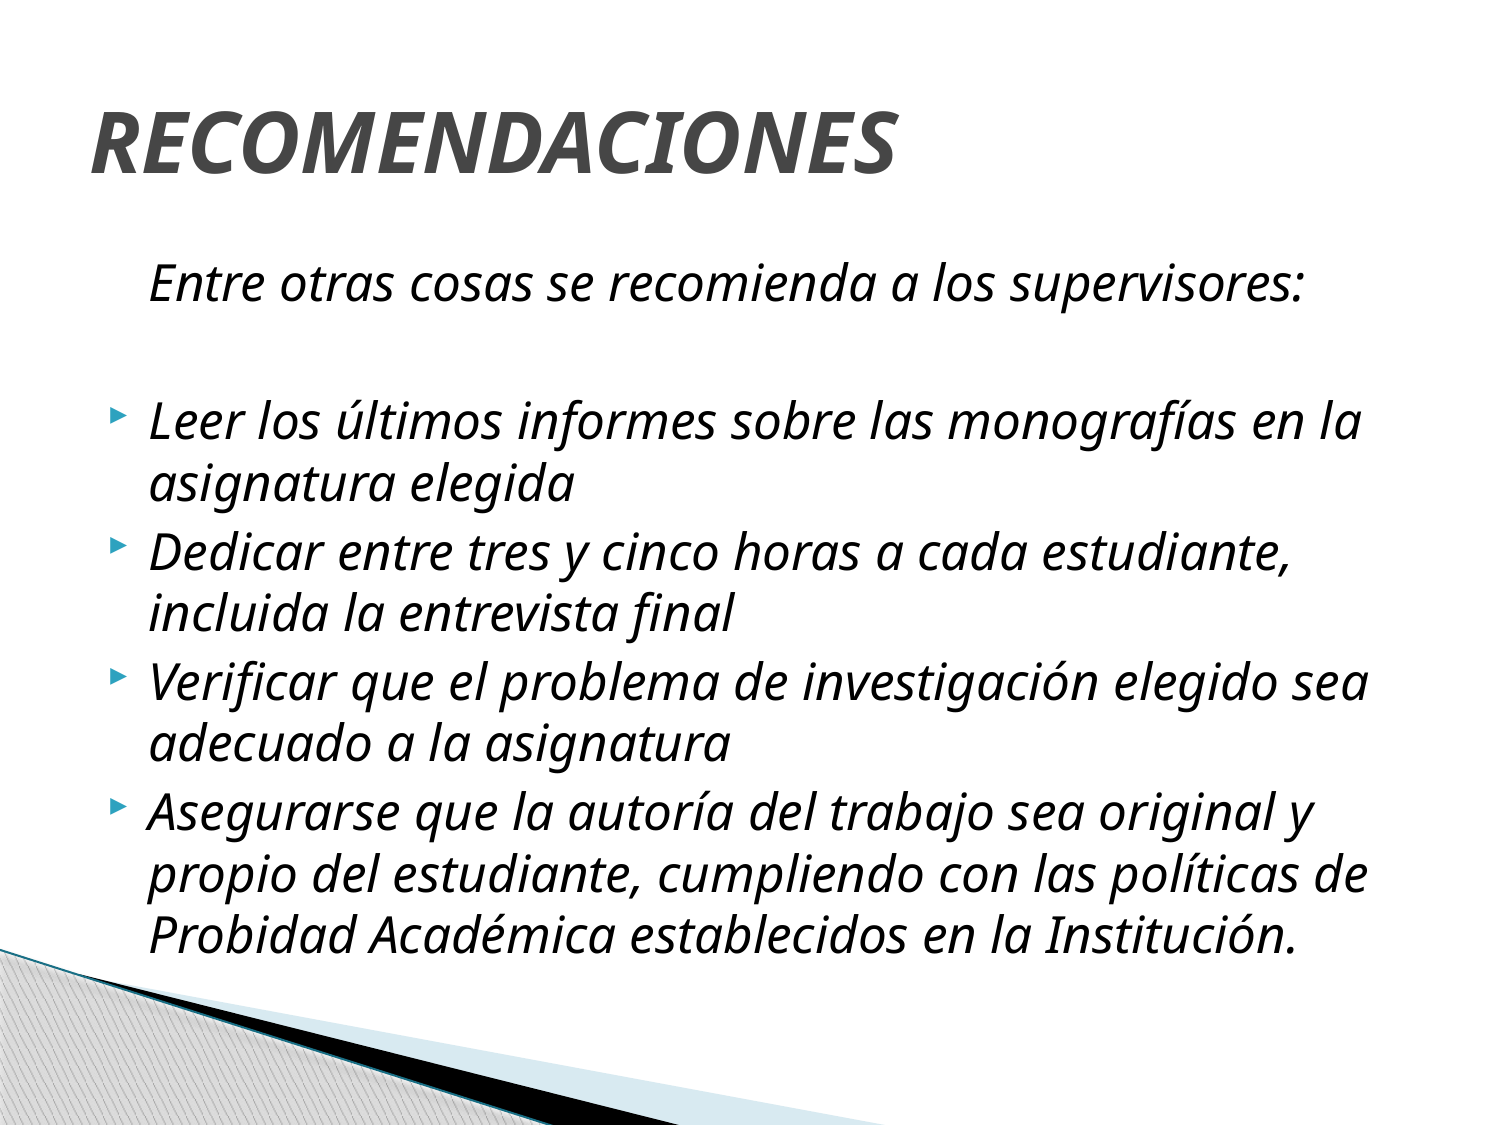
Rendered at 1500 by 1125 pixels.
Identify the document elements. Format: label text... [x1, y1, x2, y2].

title RECOMENDACIONES [75, 45, 1425, 233]
list Entre otras cosas se recomienda a los supervisores: Leer los últimos informes sobre las monografías en la asignatura elegida Dedicar entre tres y cinco horas a cada estudiante, incluida la entrevista final Verificar que el problema de investigación elegido sea adecuado a la asignatura Asegurarse que la autoría del trabajo sea original y propio del estudiante, cumpliendo con las políticas de Probidad Académica establecidos en la Institución. [75, 243, 1425, 986]
